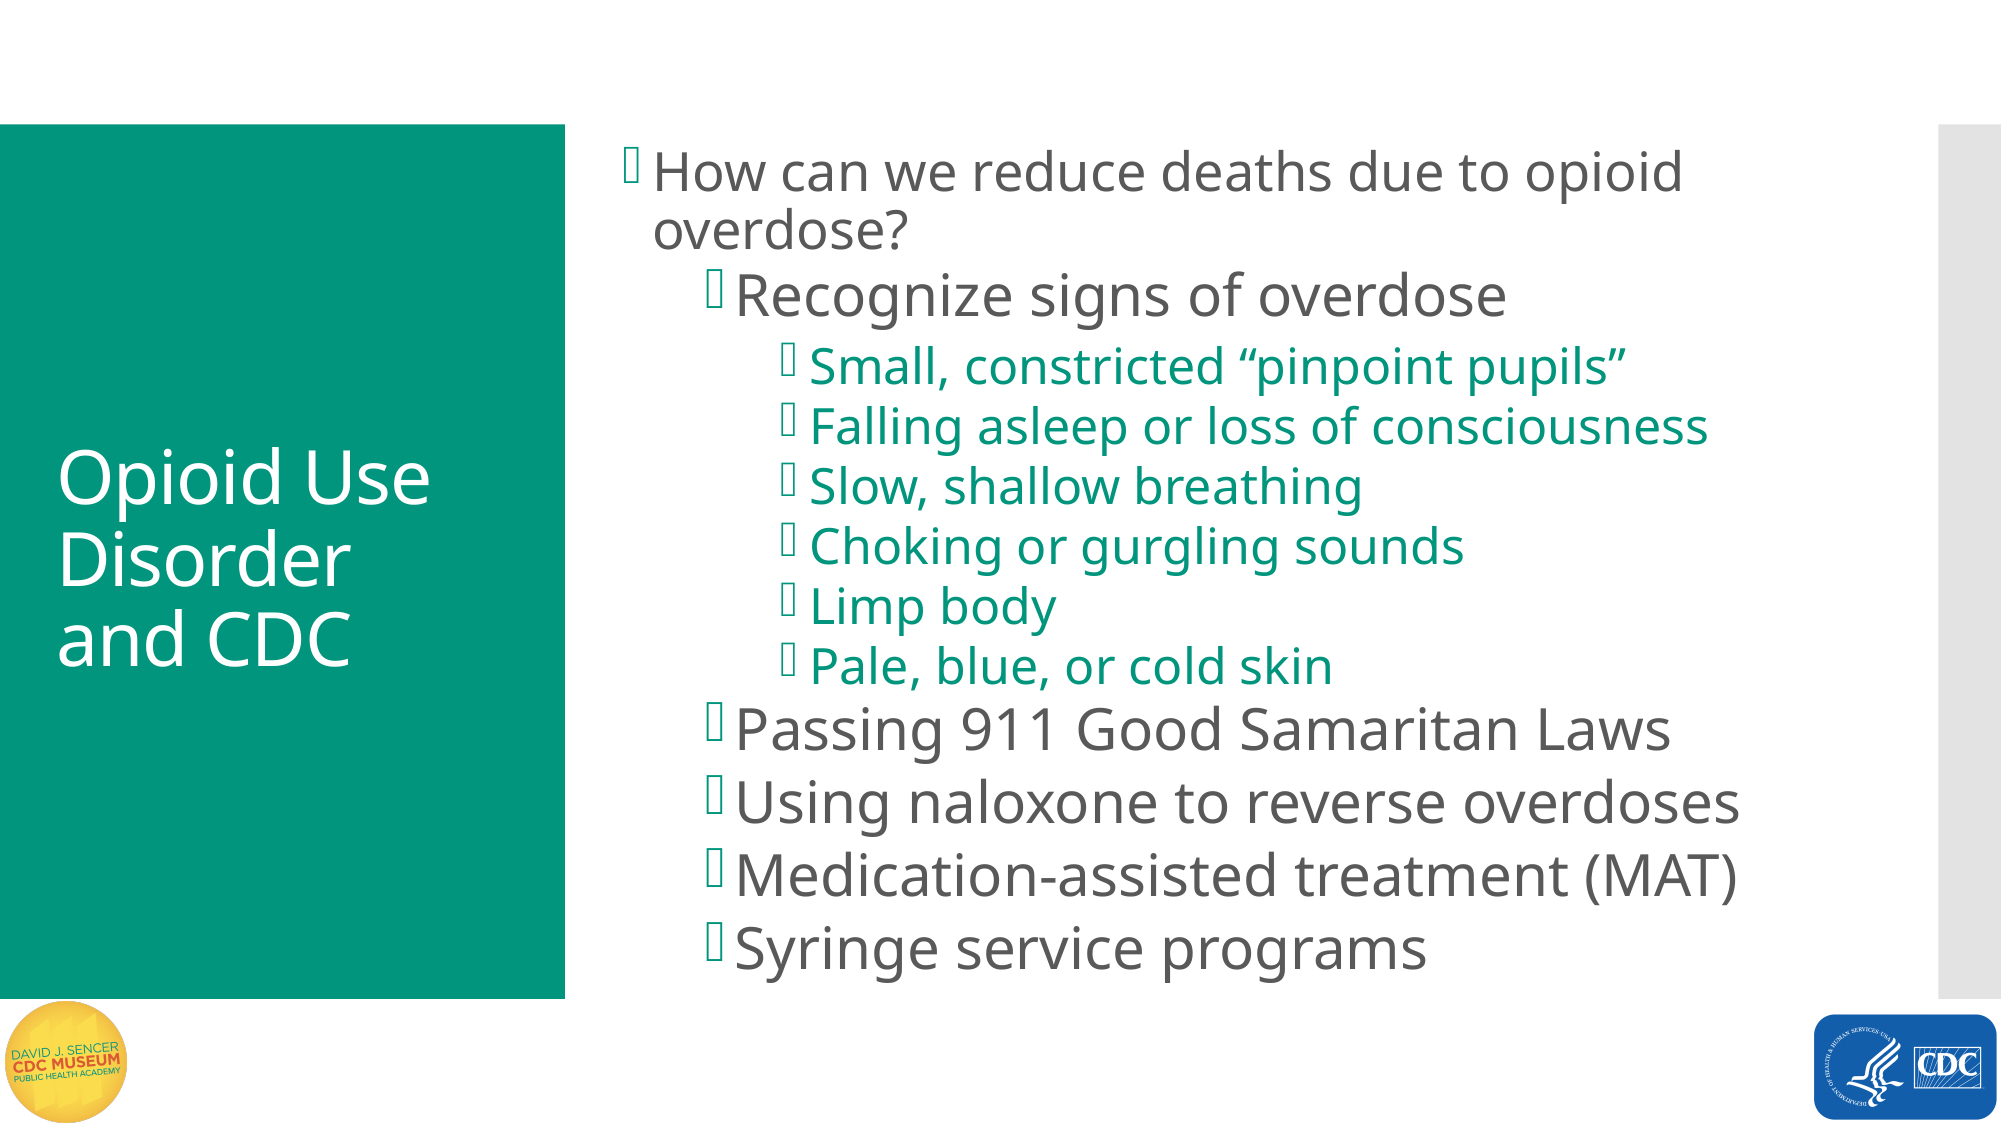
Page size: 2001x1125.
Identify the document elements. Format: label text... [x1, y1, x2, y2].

picture [1801, 1006, 2000, 1125]
picture [4, 1001, 127, 1123]
list How can we reduce deaths due to opioid overdose? Recognize signs of overdose Small, constricted “pinpoint pupils” Falling asleep or loss of consciousness Slow, shallow breathing Choking or gurgling sounds Limp body Pale, blue, or cold skin Passing 911 Good Samaritan Laws Using naloxone to reverse overdoses Medication-assisted treatment (MAT) Syringe service programs [607, 136, 1908, 1077]
title Opioid Use Disorder and CDC [41, 184, 525, 940]
